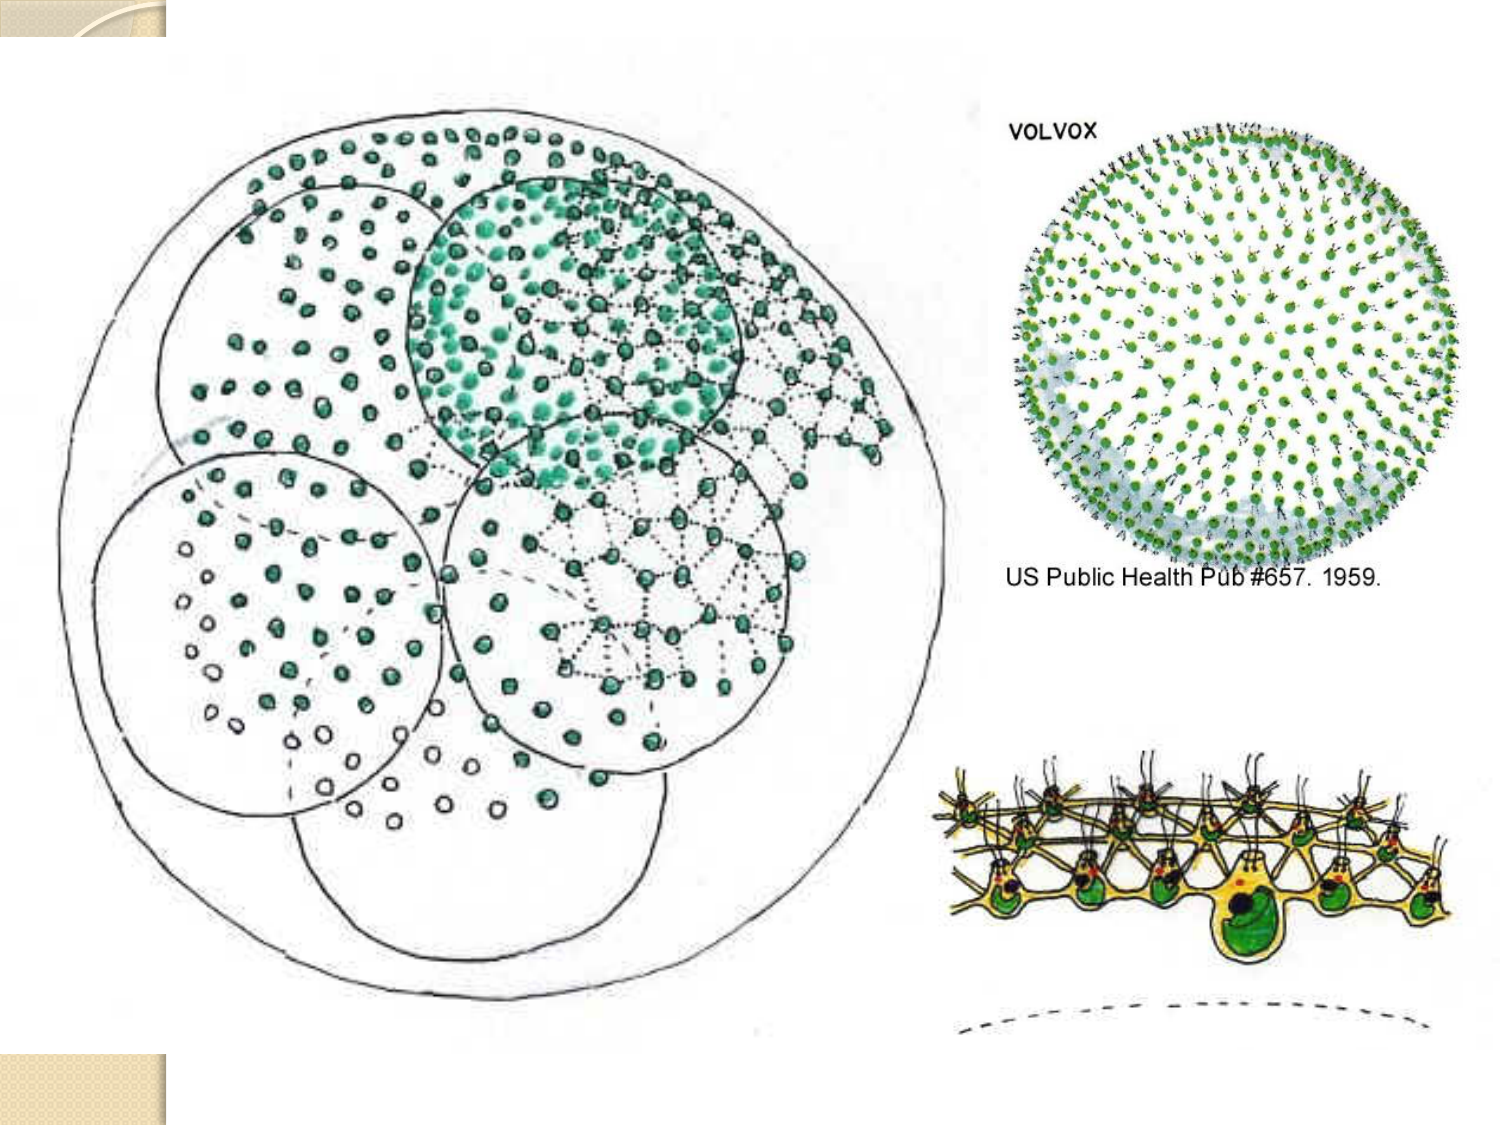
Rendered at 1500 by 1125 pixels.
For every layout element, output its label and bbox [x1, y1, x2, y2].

picture [924, 724, 1500, 1051]
list [0, 37, 988, 1054]
picture [999, 112, 1467, 588]
